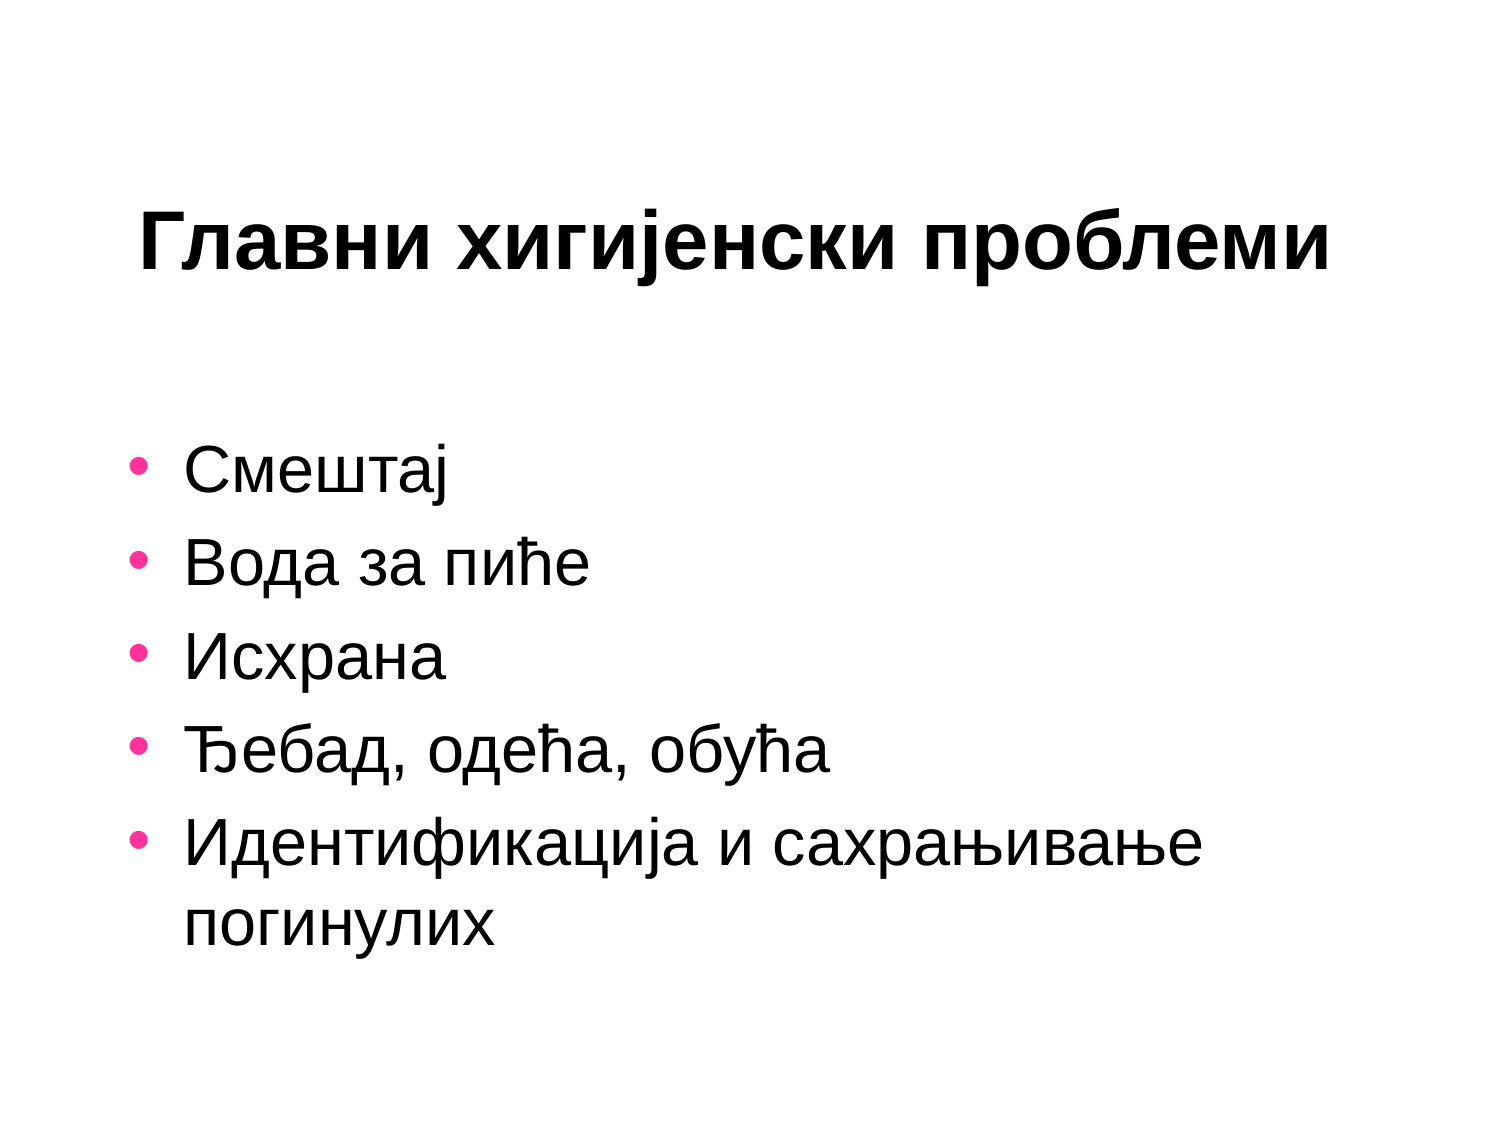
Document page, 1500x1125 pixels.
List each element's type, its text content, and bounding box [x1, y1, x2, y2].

list Смештај Вода за пиће Исхрана Ђебад, одећа, обућа Идентификација и сахрањивање погинулих [112, 324, 1388, 1095]
title Главни хигијенски проблеми [112, 36, 1388, 303]
